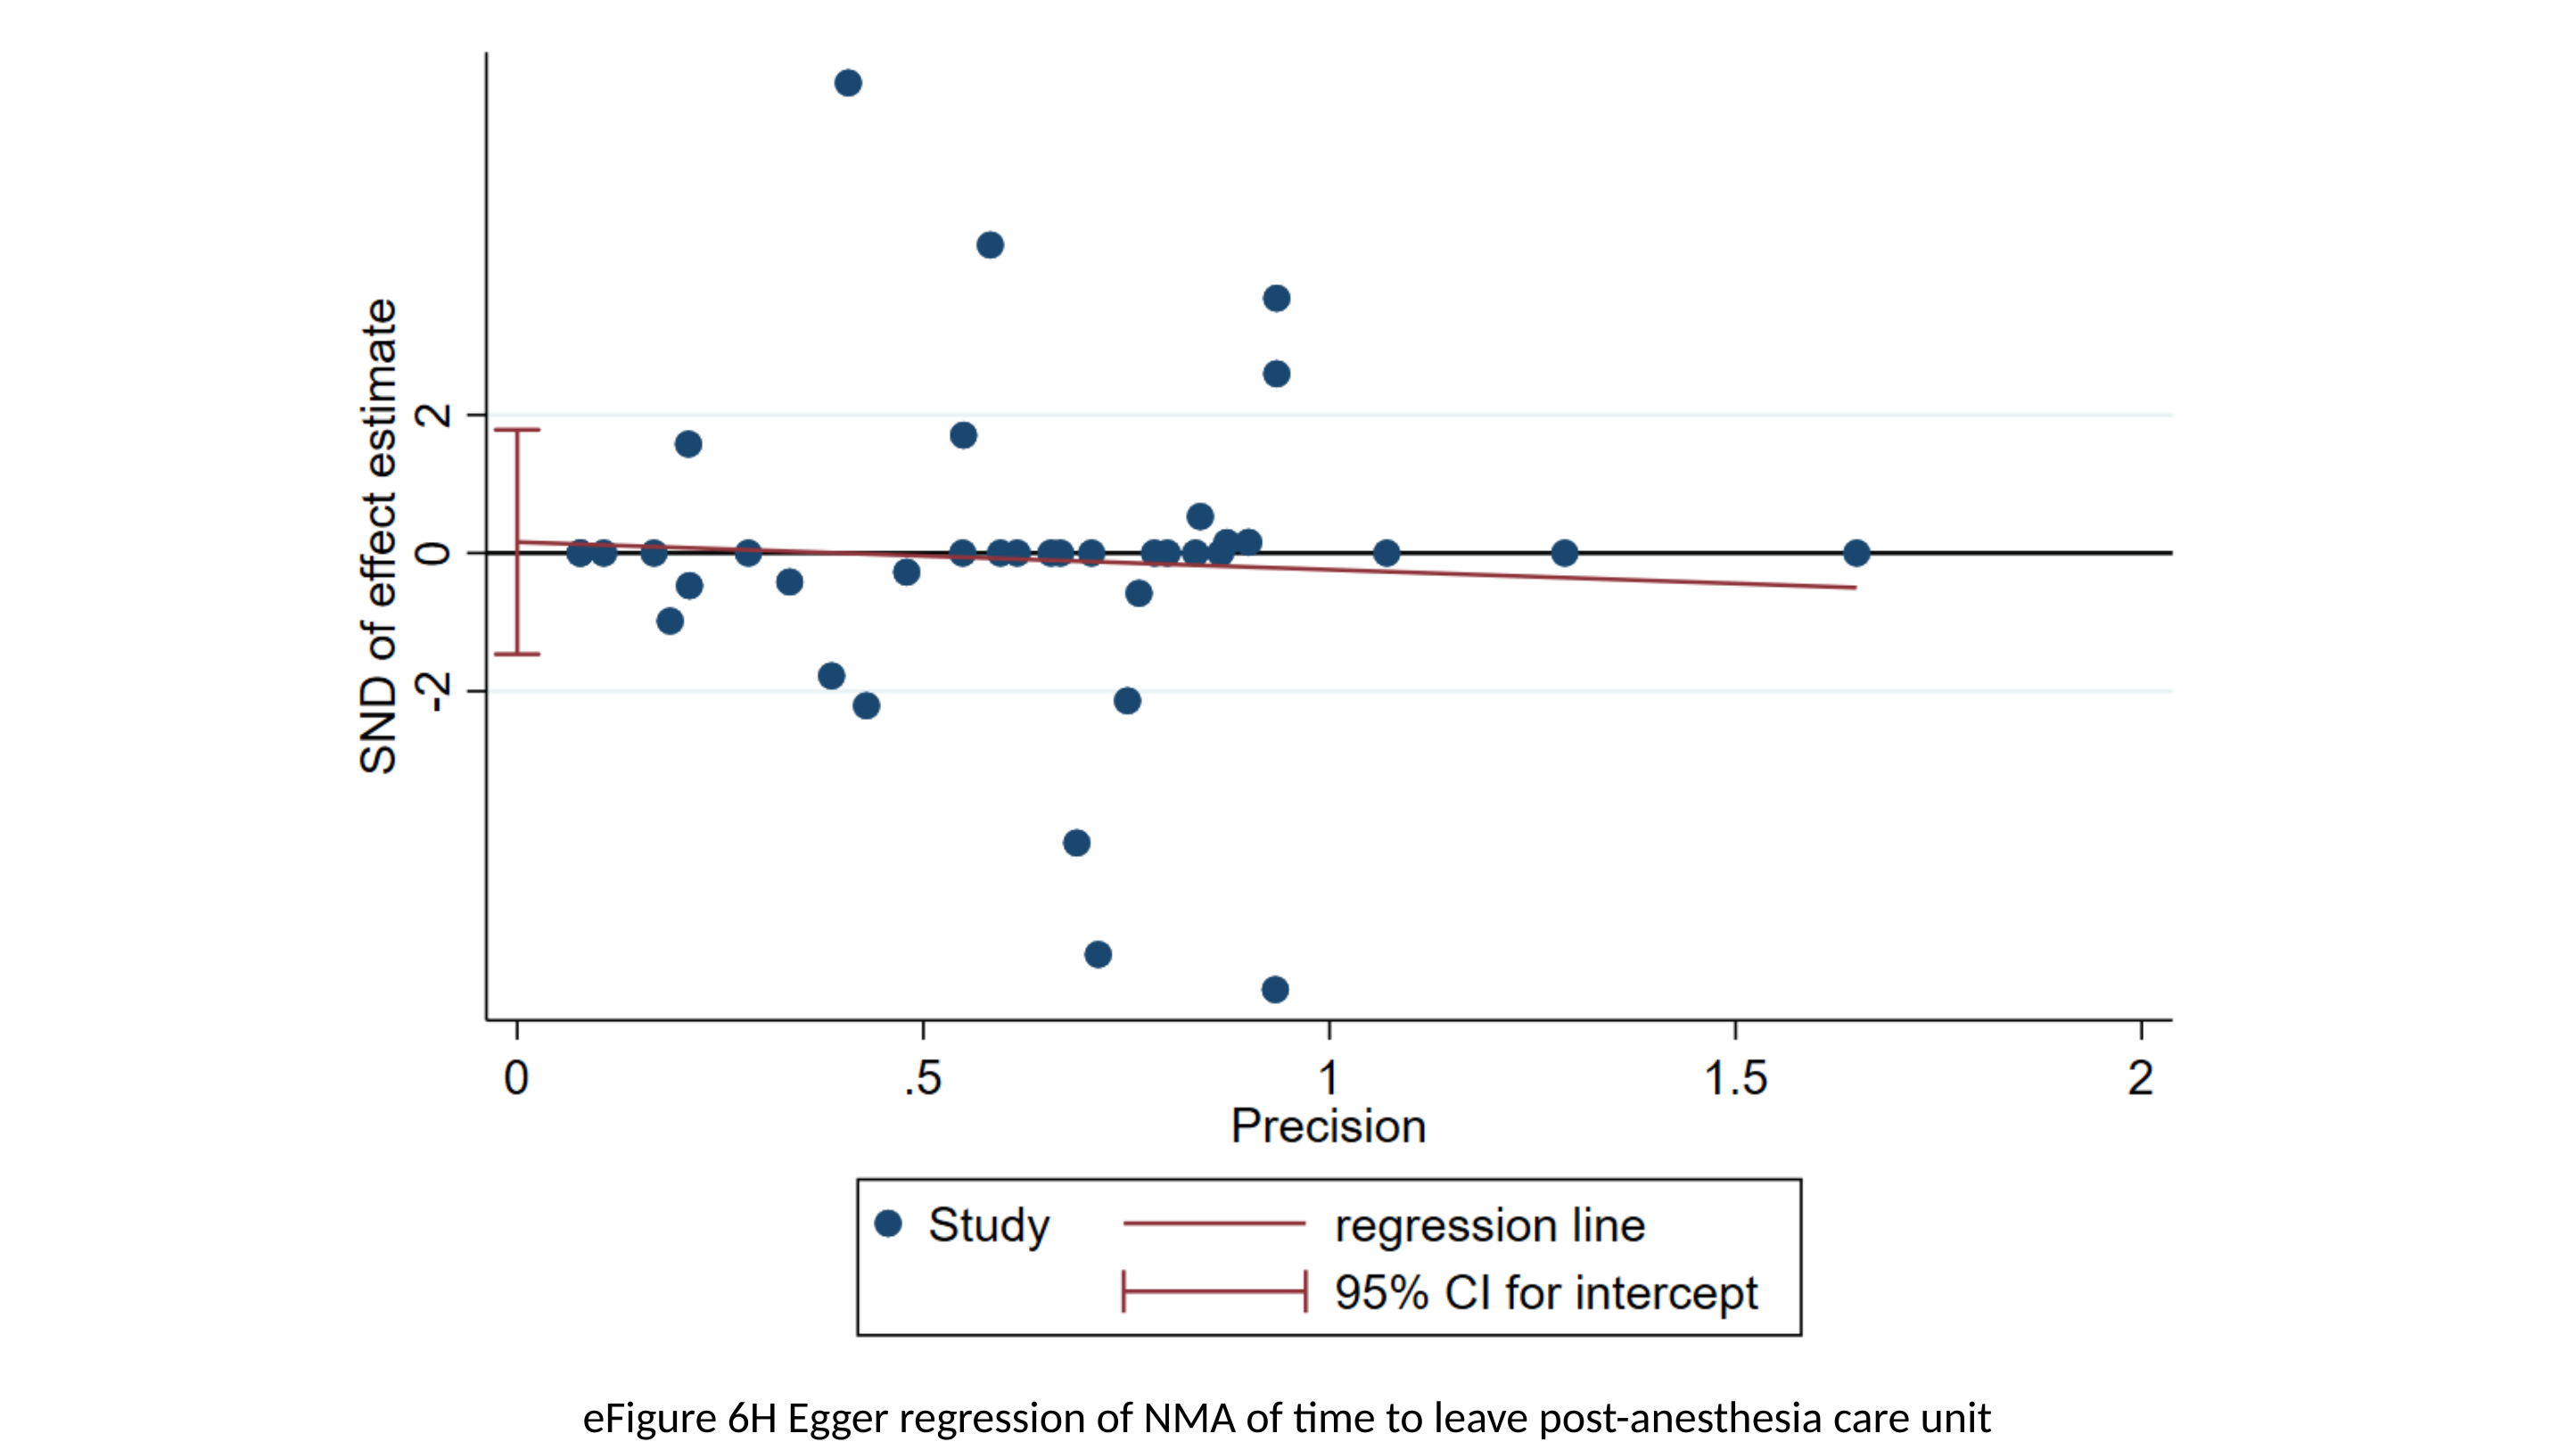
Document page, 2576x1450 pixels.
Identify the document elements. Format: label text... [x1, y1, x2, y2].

text_box eFigure 6H Egger regression of NMA of time to leave post-anesthesia care unit [322, 1381, 2254, 1448]
picture [317, 29, 2195, 1382]
